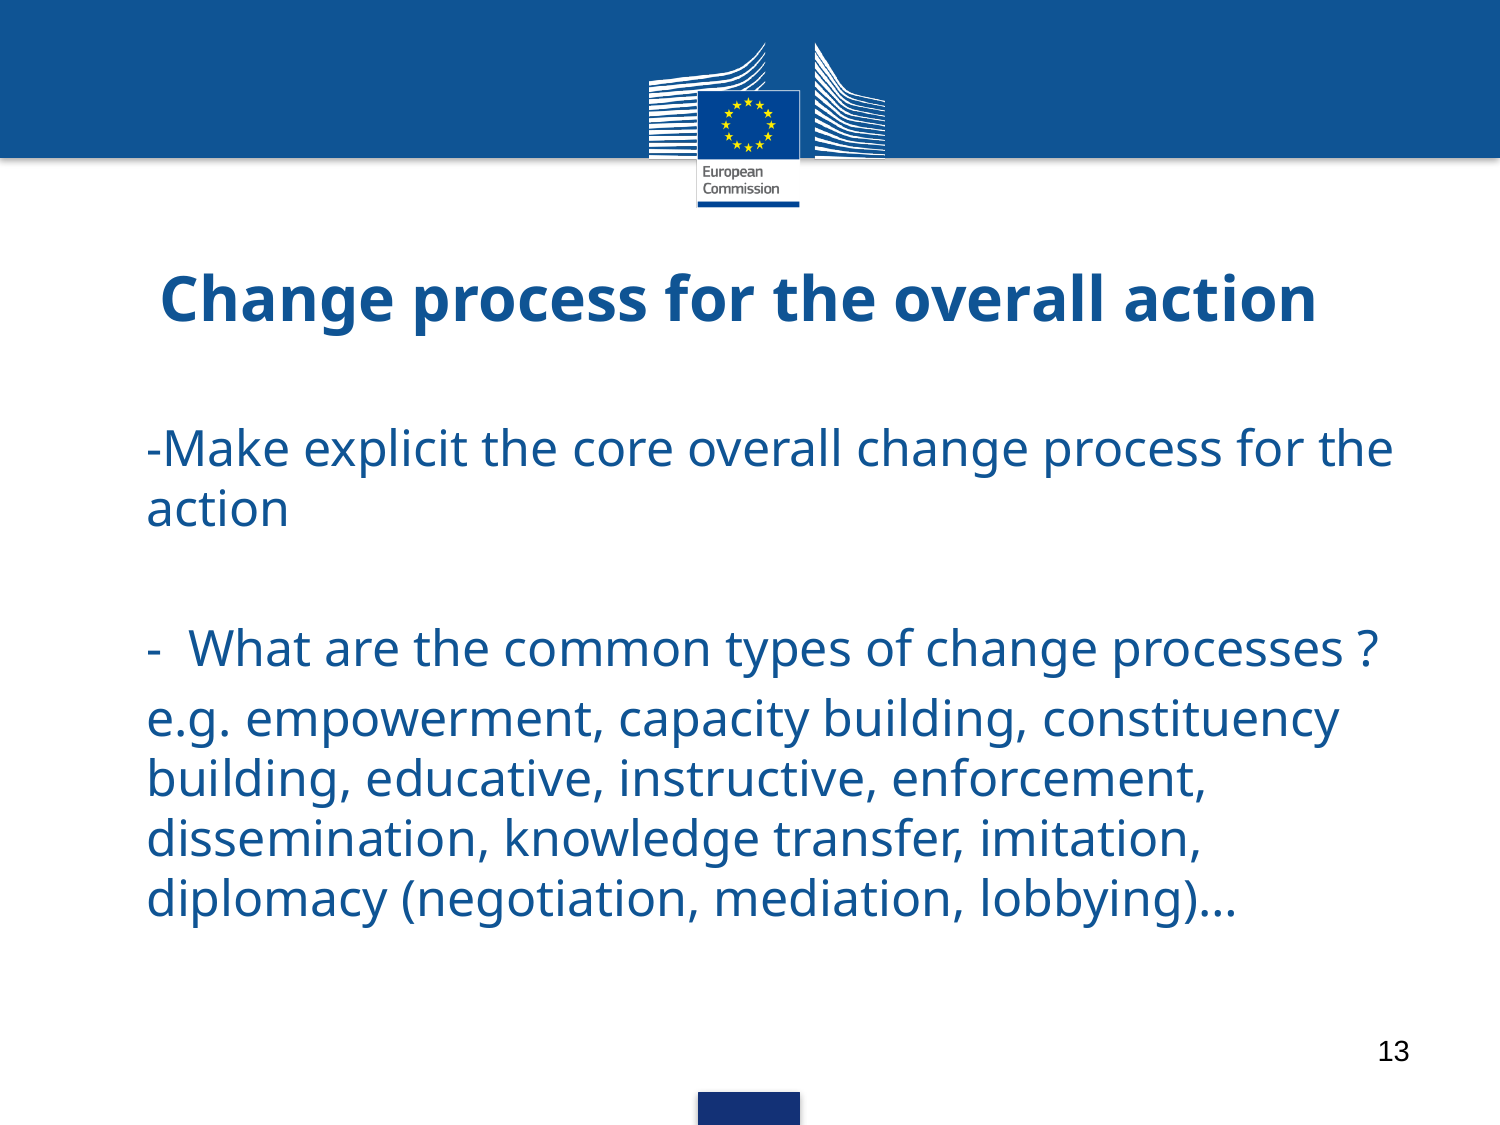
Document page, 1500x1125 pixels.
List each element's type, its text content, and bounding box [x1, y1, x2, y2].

picture [649, 42, 885, 208]
list -Make explicit the core overall change process for the action - What are the common types of change processes ? e.g. empowerment, capacity building, constituency building, educative, instructive, enforcement, dissemination, knowledge transfer, imitation, diplomacy (negotiation, mediation, lobbying)… [74, 408, 1426, 1059]
slide_number 13 [1074, 1024, 1426, 1103]
title Change process for the overall action [64, 219, 1416, 374]
